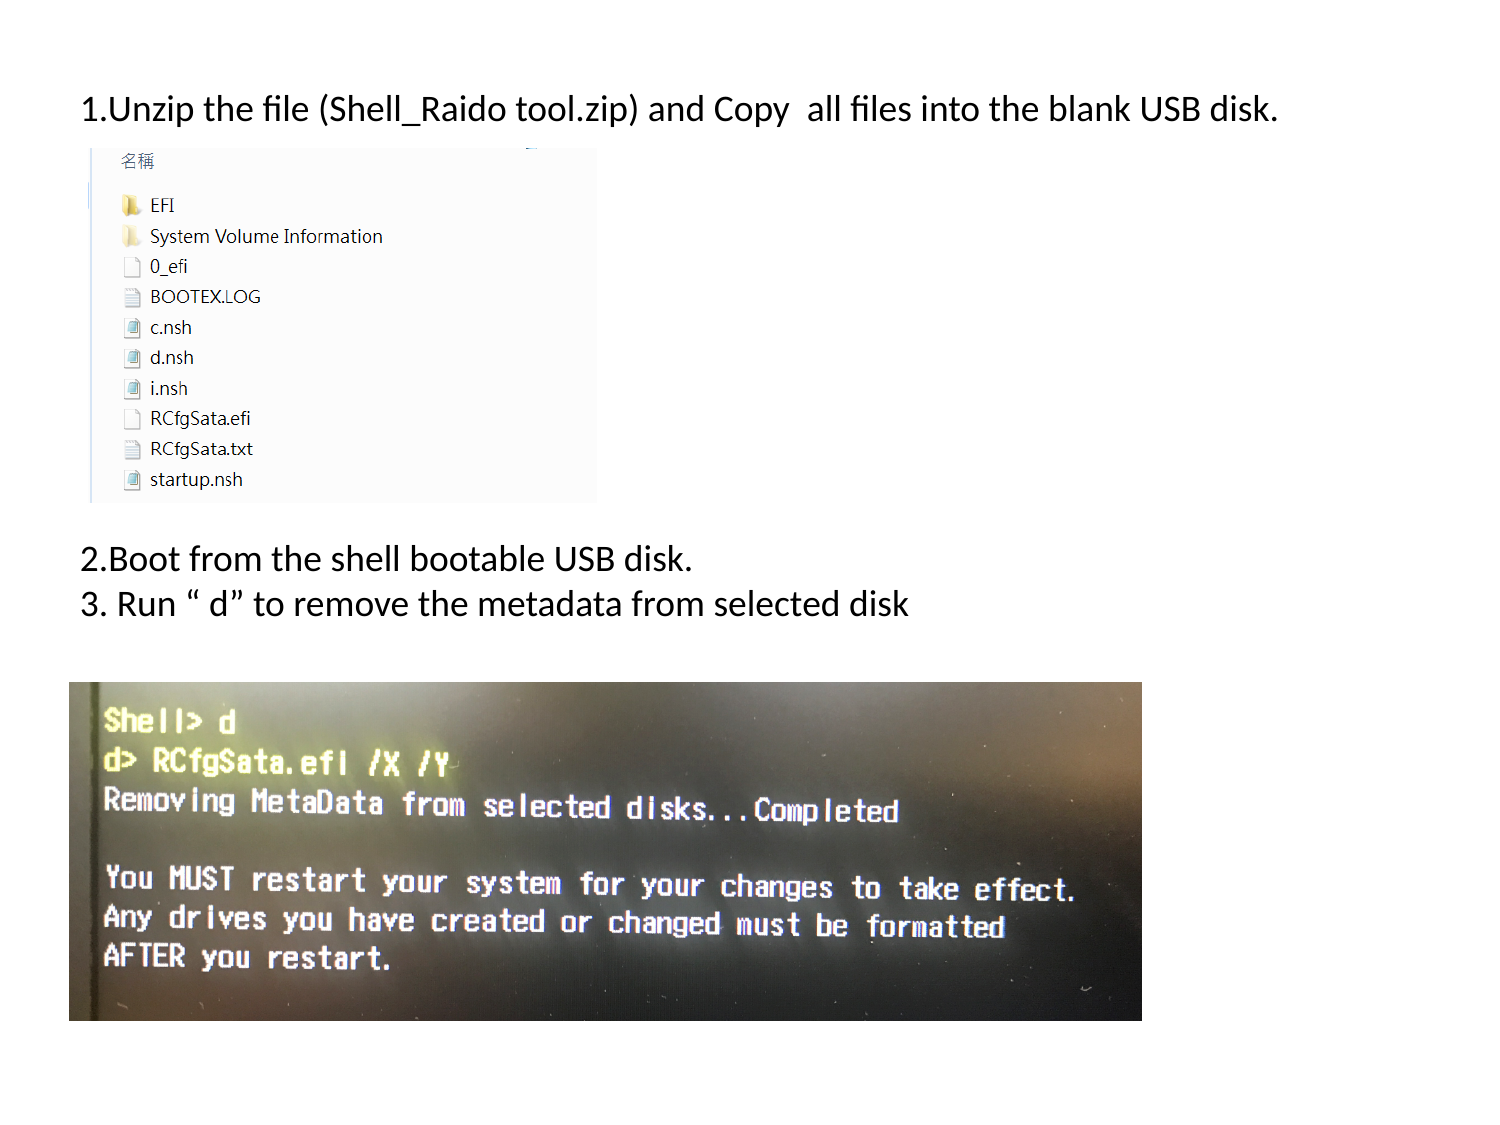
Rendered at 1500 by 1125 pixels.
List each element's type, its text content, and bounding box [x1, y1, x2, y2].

picture [88, 148, 598, 503]
text_box 1.Unzip the file (Shell_Raido tool.zip) and Copy all files into the blank USB disk. 2.Boot from the shell bootable USB disk. 3. Run “ d” to remove the metadata from selected disk [65, 77, 1353, 677]
picture [69, 682, 1142, 1021]
